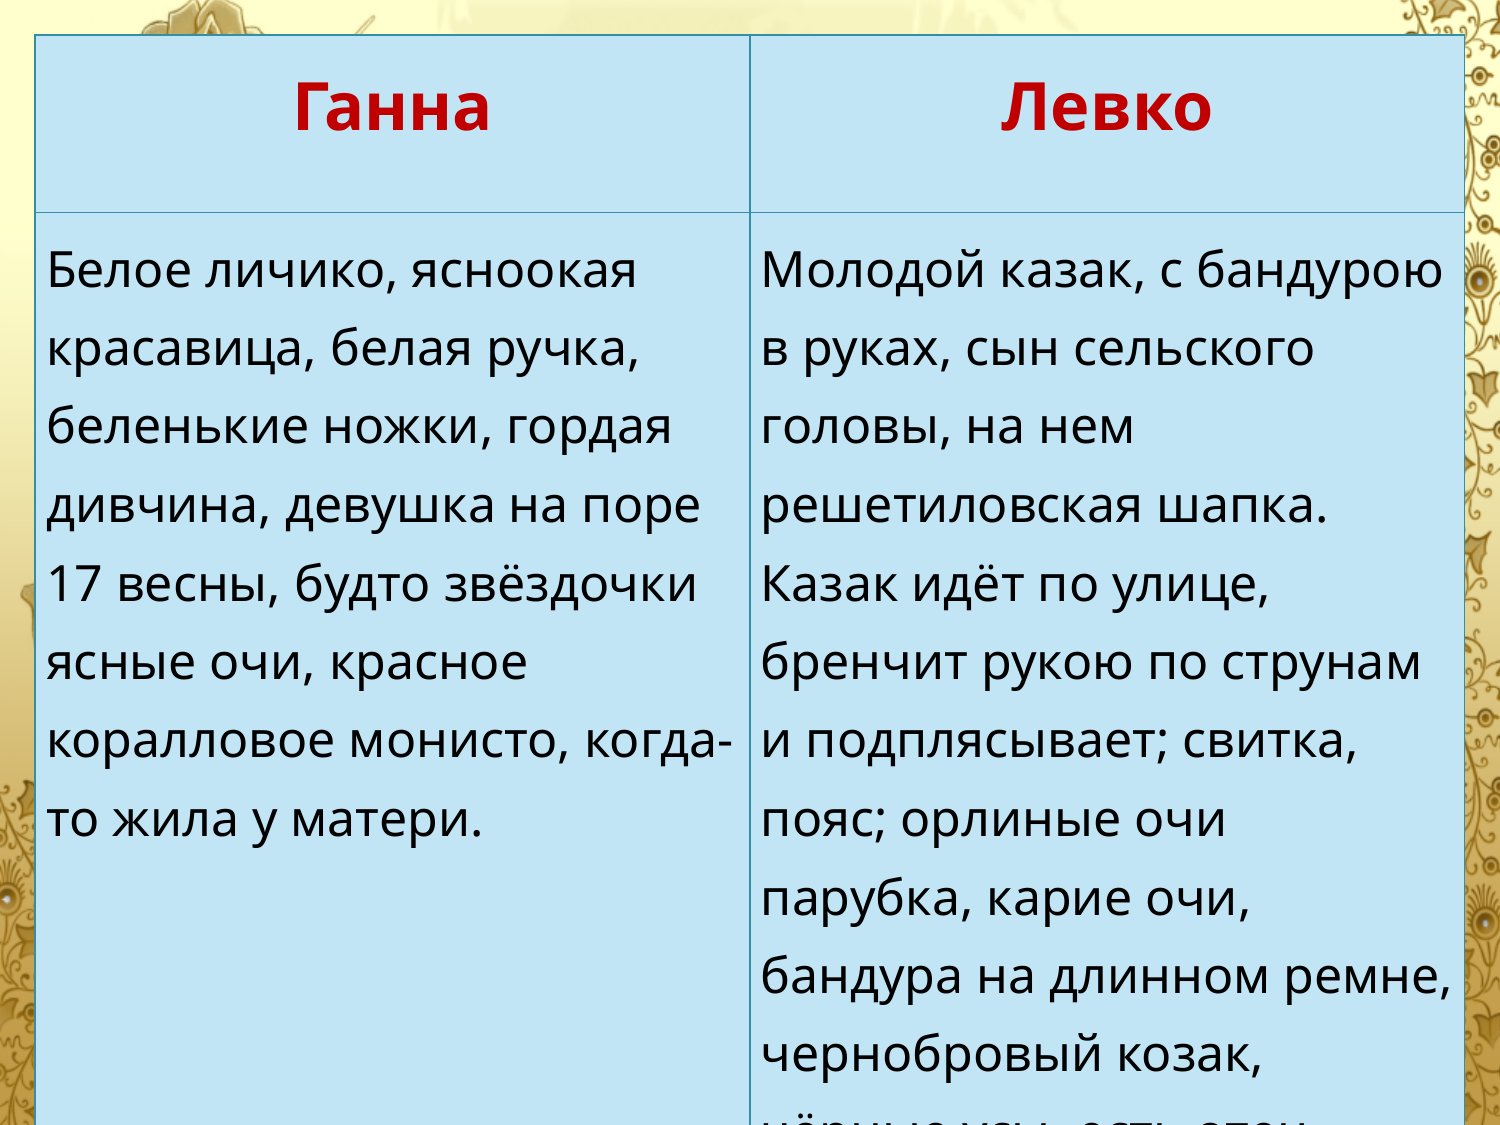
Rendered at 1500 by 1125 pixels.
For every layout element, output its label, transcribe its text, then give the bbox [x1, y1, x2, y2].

table_header Левко [751, 36, 1464, 212]
table_cell Белое личико, ясноокая красавица, белая ручка, беленькие ножки, гордая дивчина, девушка на поре 17 весны, будто звёздочки ясные очи, красное коралловое монисто, когда-то жила у матери. [36, 213, 749, 1125]
table_header Ганна [36, 36, 749, 212]
picture [0, 0, 1500, 1125]
table_cell Молодой казак, с бандурою в руках, сын сельского головы, на нем решетиловская шапка. Казак идёт по улице, бренчит рукою по струнам и подплясывает; свитка, пояс; орлиные очи парубка, карие очи, бандура на длинном ремне, чернобровый козак, чёрные усы, есть отец, который не соглашается на их с Ганной свадьбу. [751, 213, 1464, 1125]
